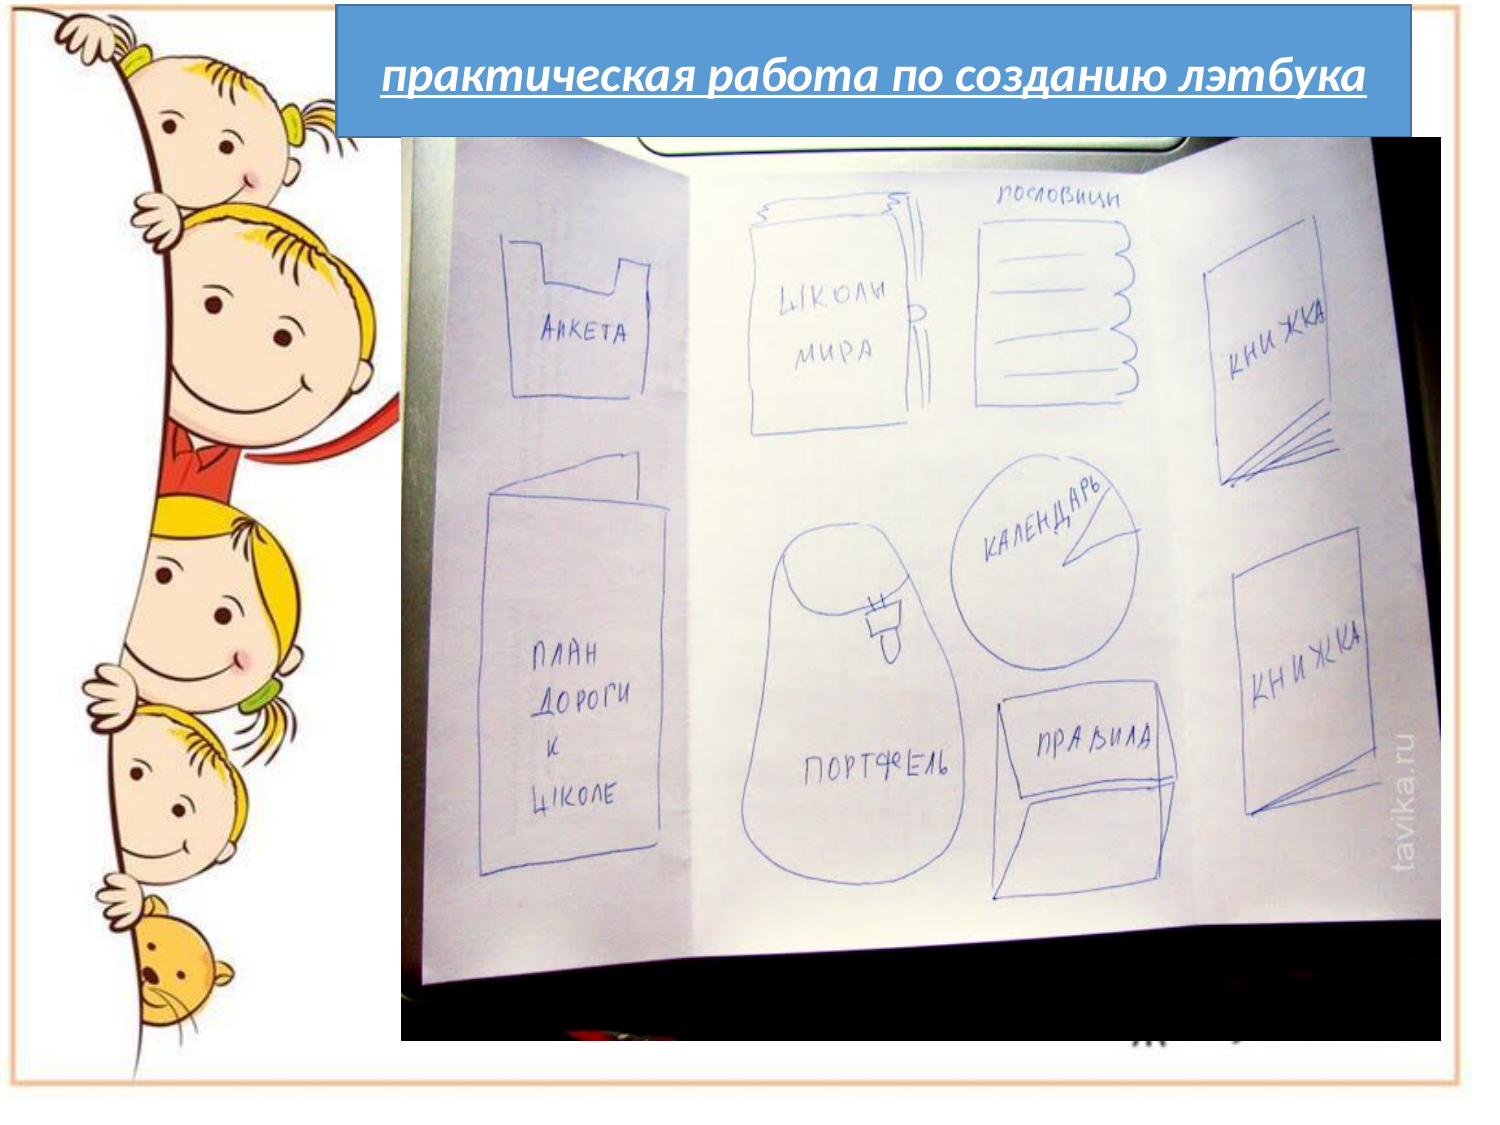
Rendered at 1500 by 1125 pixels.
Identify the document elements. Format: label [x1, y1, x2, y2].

picture [401, 137, 1441, 1041]
list [0, 4, 1471, 1100]
